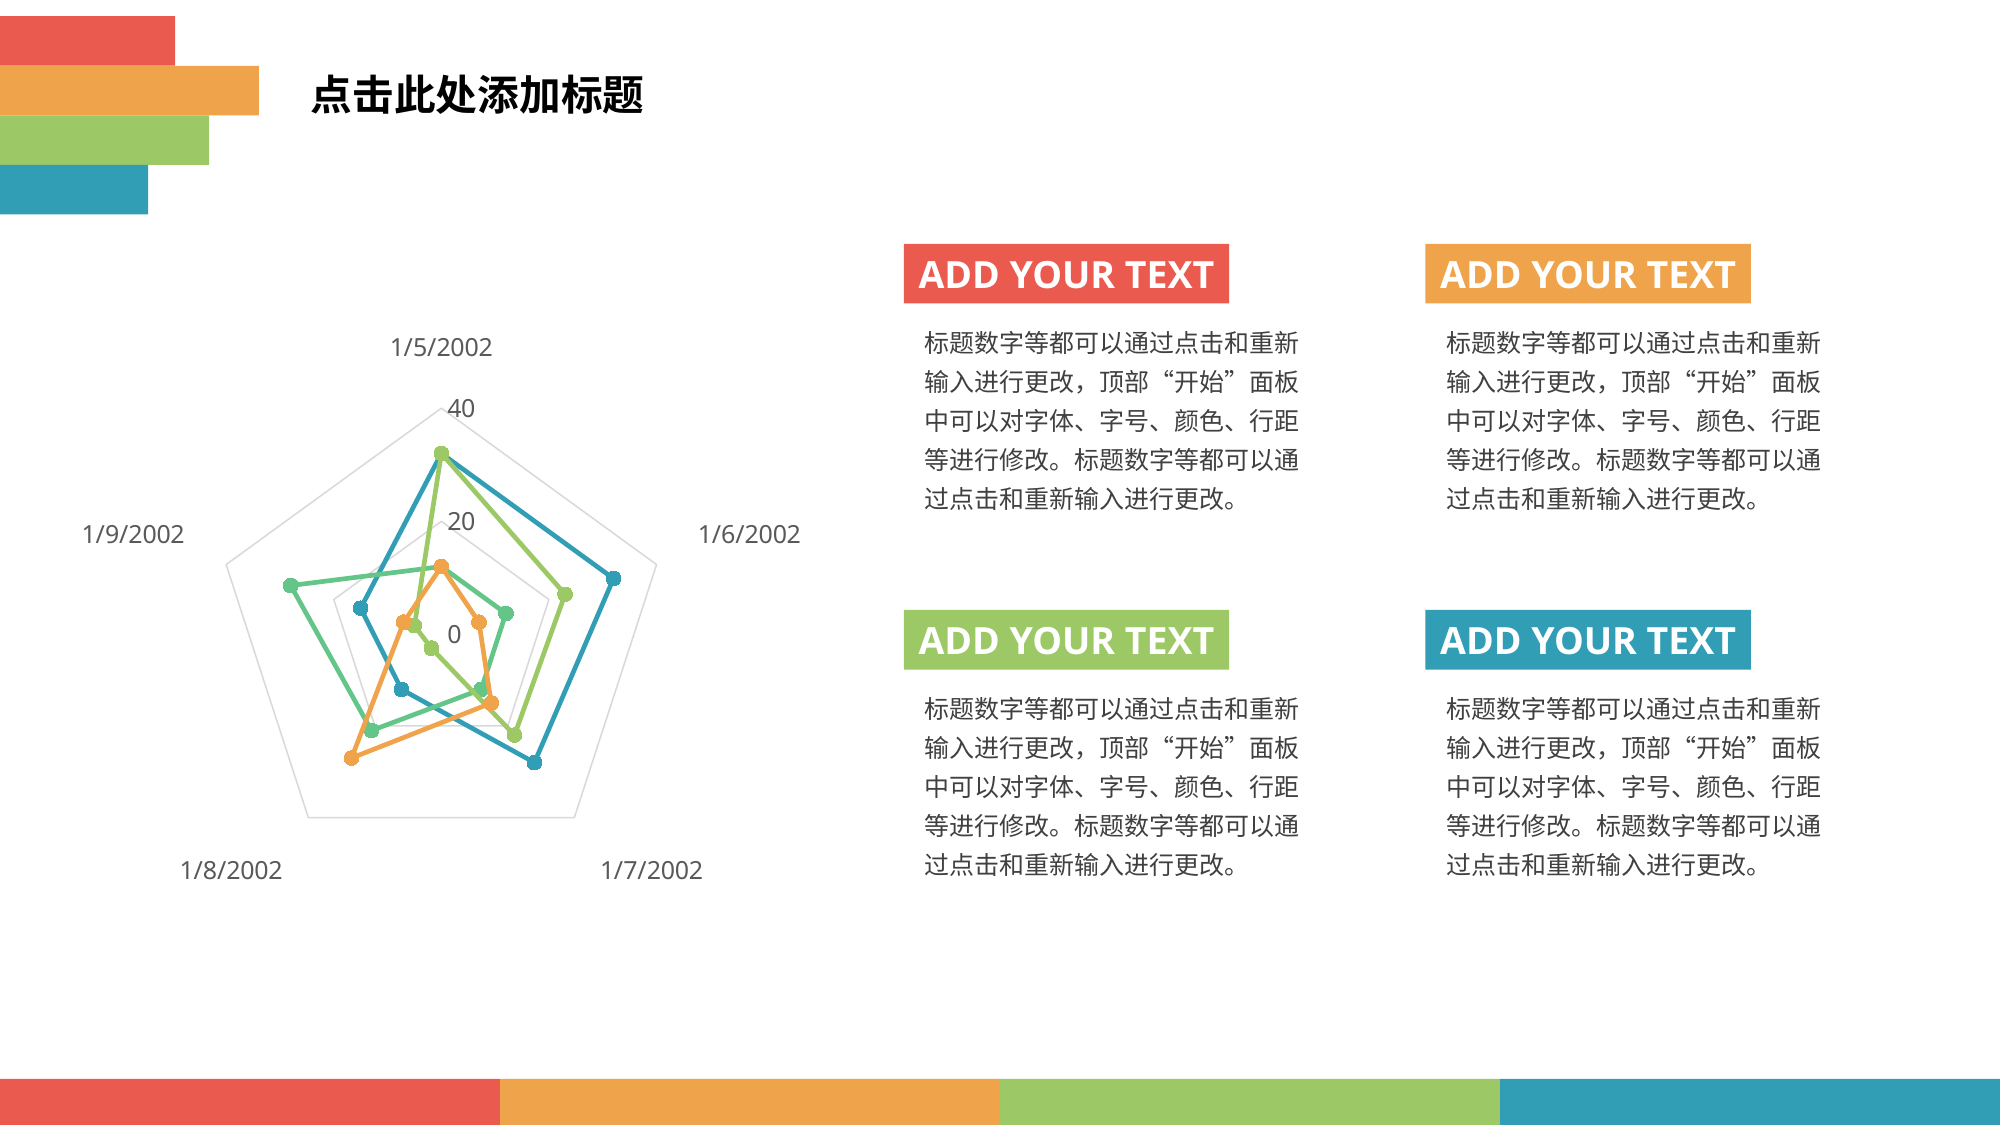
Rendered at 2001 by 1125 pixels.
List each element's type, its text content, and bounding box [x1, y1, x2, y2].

chart [66, 268, 817, 949]
text_box 标题数字等都可以通过点击和重新输入进行更改，顶部“开始”面板中可以对字体、字号、颜色、行距等进行修改。标题数字等都可以通过点击和重新输入进行更改。 [1432, 311, 1849, 521]
text_box 标题数字等都可以通过点击和重新输入进行更改，顶部“开始”面板中可以对字体、字号、颜色、行距等进行修改。标题数字等都可以通过点击和重新输入进行更改。 [910, 311, 1327, 521]
text_box 标题数字等都可以通过点击和重新输入进行更改，顶部“开始”面板中可以对字体、字号、颜色、行距等进行修改。标题数字等都可以通过点击和重新输入进行更改。 [1432, 677, 1849, 888]
text_box ADD YOUR TEXT [1425, 609, 1751, 670]
text_box ADD YOUR TEXT [1425, 243, 1751, 304]
text_box ADD YOUR TEXT [903, 609, 1230, 670]
list 点击此处添加标题 [295, 52, 1029, 141]
text_box 标题数字等都可以通过点击和重新输入进行更改，顶部“开始”面板中可以对字体、字号、颜色、行距等进行修改。标题数字等都可以通过点击和重新输入进行更改。 [910, 677, 1327, 888]
text_box ADD YOUR TEXT [903, 243, 1230, 304]
